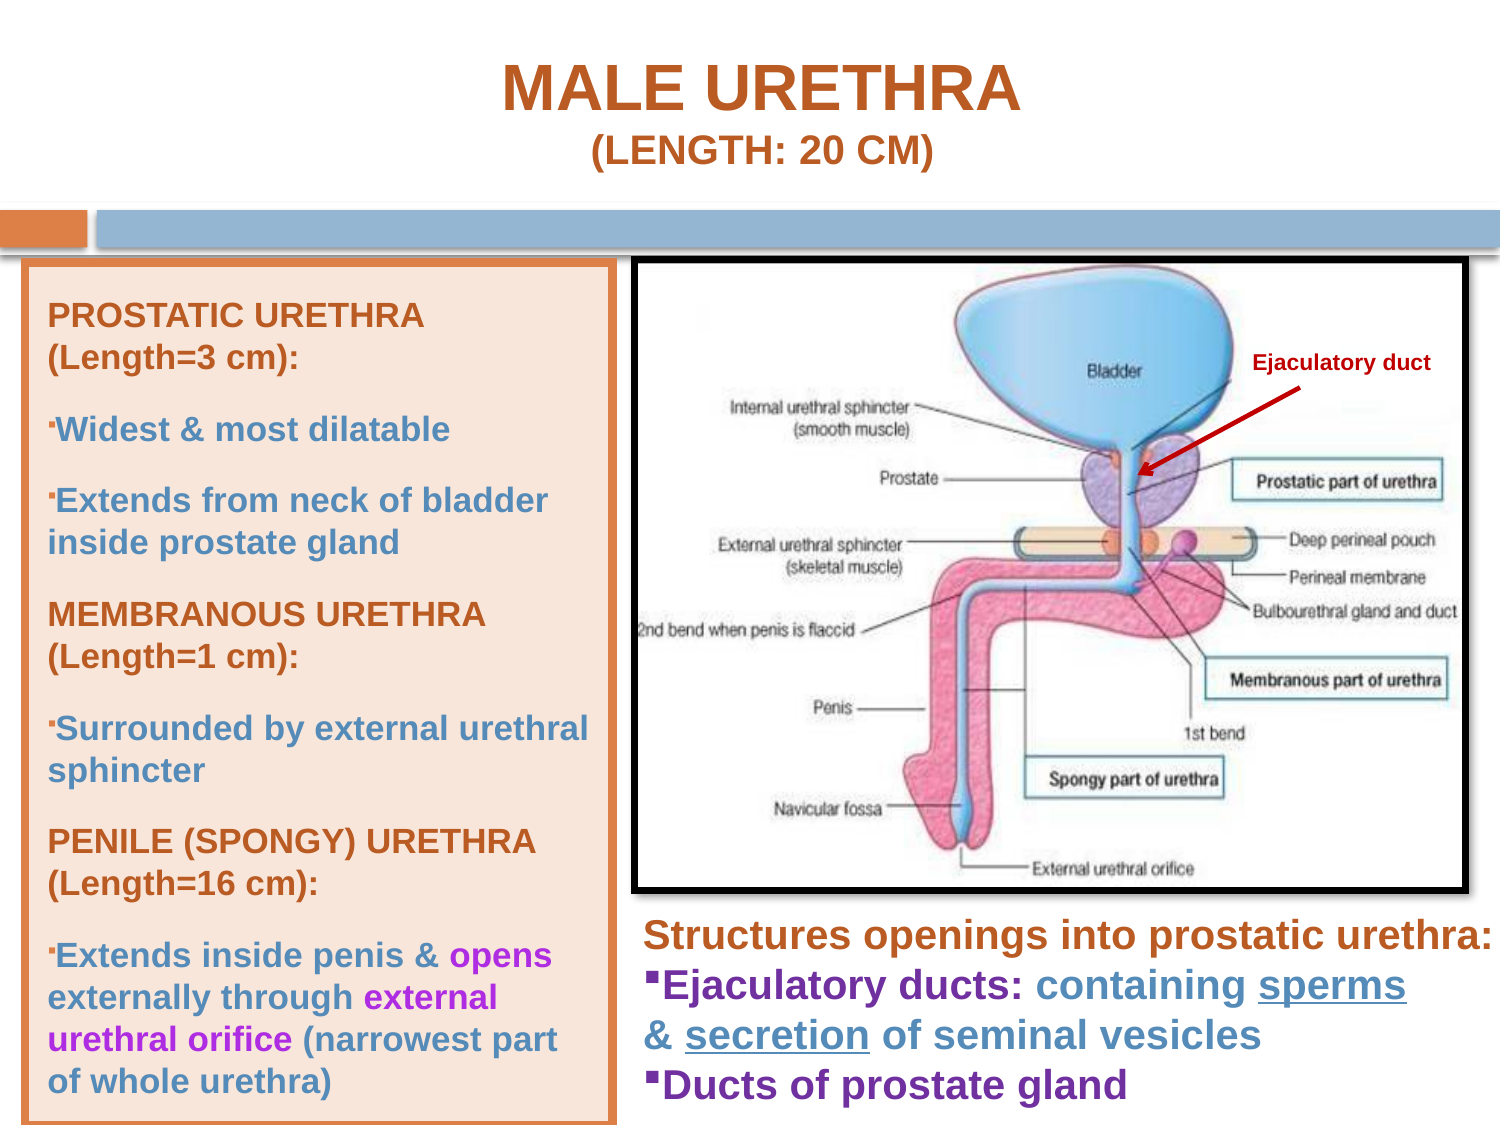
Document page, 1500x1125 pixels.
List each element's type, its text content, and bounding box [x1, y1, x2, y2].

list PROSTATIC URETHRA (Length=3 cm): Widest & most dilatable Extends from neck of bladder inside prostate gland MEMBRANOUS URETHRA (Length=1 cm): Surrounded by external urethral sphincter PENILE (SPONGY) URETHRA (Length=16 cm): Extends inside penis & opens externally through external urethral orifice (narrowest part of whole urethra) [21, 258, 617, 1125]
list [637, 262, 1463, 888]
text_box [1137, 387, 1301, 476]
title MALE URETHRA (LENGTH: 20 CM) [99, 37, 1425, 181]
text_box Structures openings into prostatic urethra: Ejaculatory ducts: containing sperms & secretion of seminal vesicles Ducts of prostate gland [628, 900, 1500, 1125]
